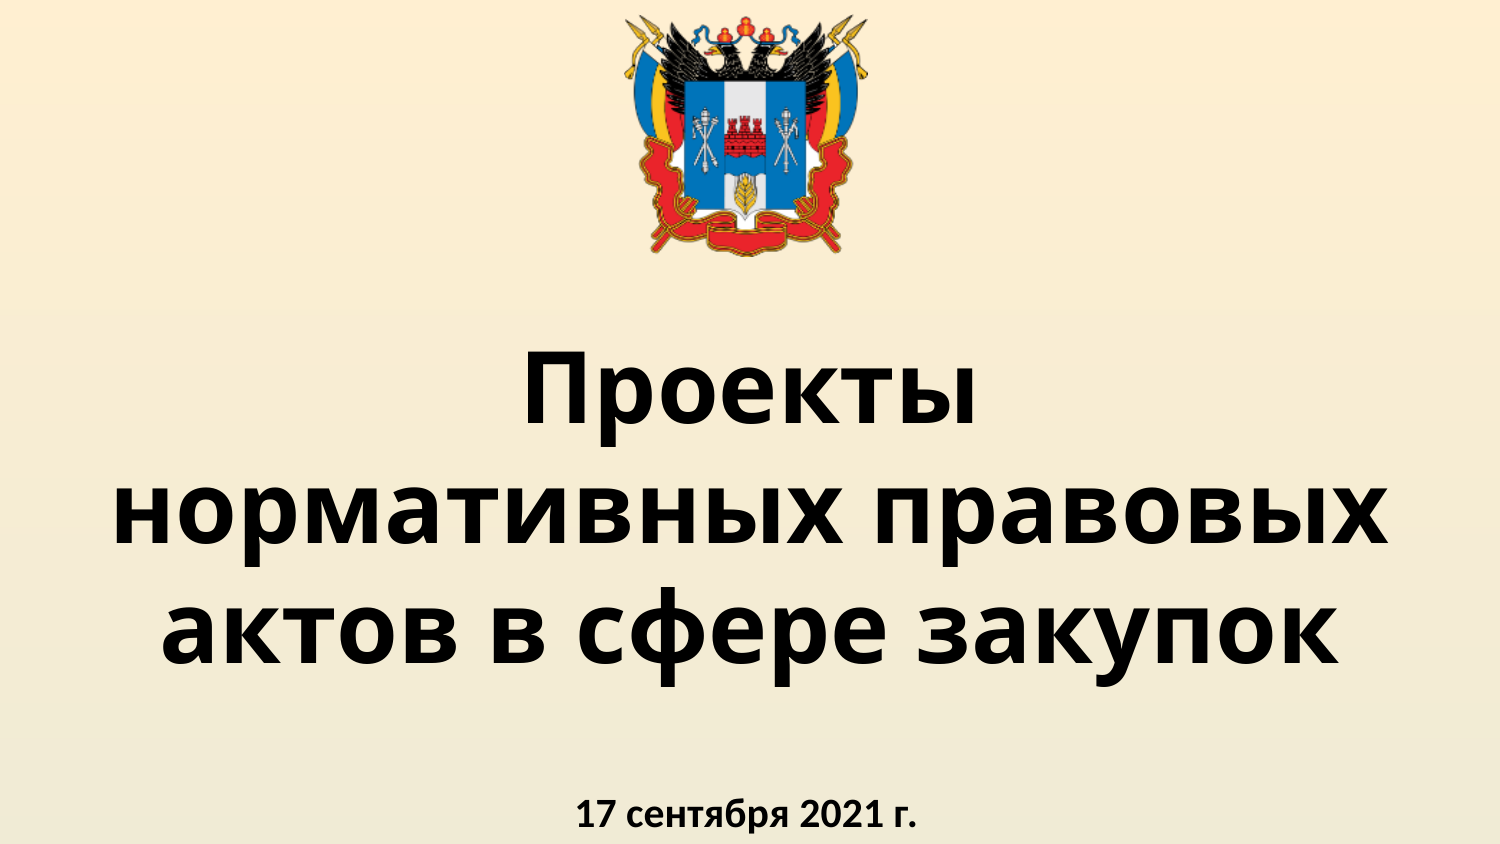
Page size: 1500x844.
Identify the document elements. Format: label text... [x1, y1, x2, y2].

picture [624, 14, 869, 257]
text_box 17 сентября 2021 г. [0, 778, 1500, 843]
text_box Проекты нормативных правовых актов в сфере закупок [0, 243, 1500, 765]
